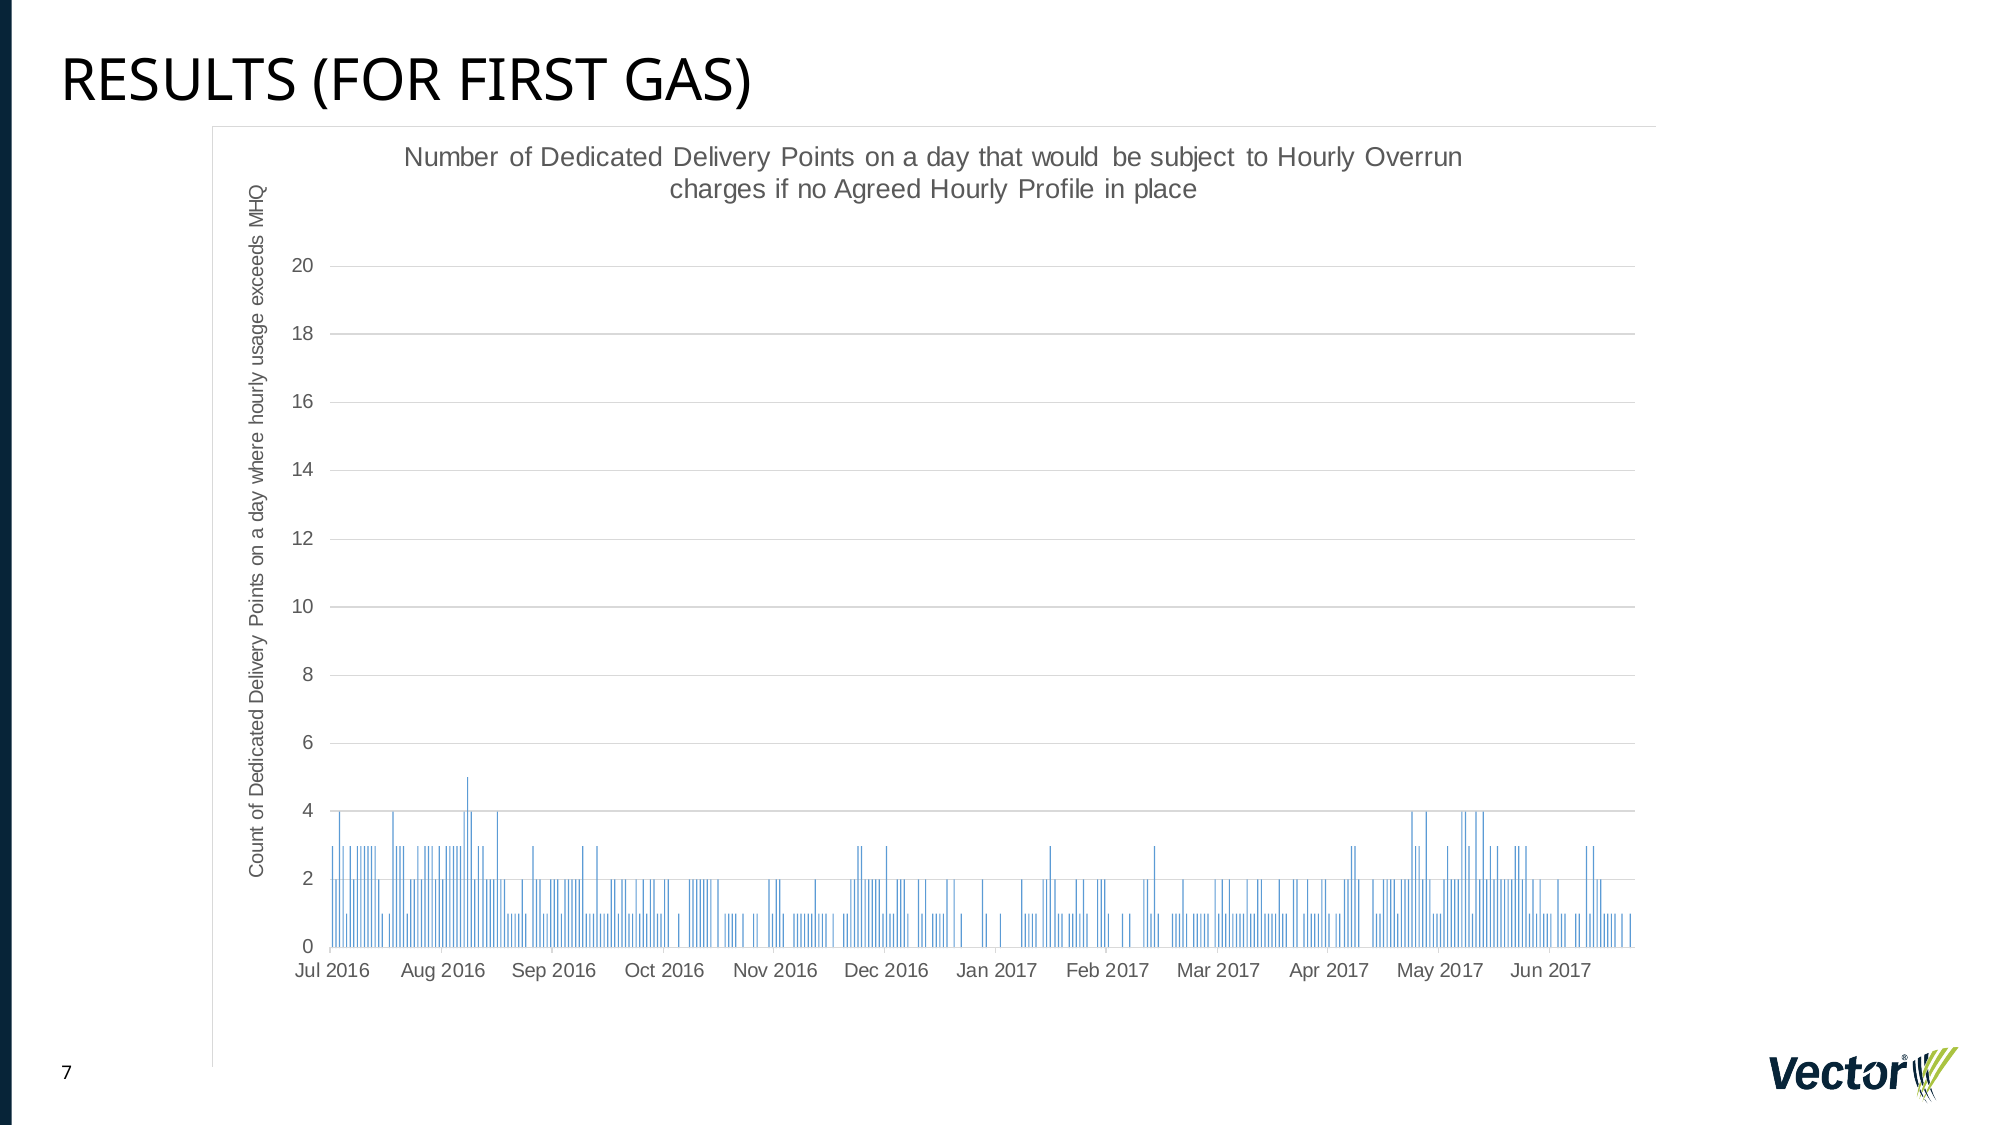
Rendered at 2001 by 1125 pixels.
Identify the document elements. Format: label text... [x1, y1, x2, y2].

picture [1742, 1035, 1966, 1116]
picture [211, 125, 1656, 1067]
list Results (FOR FIRST GAS) [60, 42, 1966, 126]
